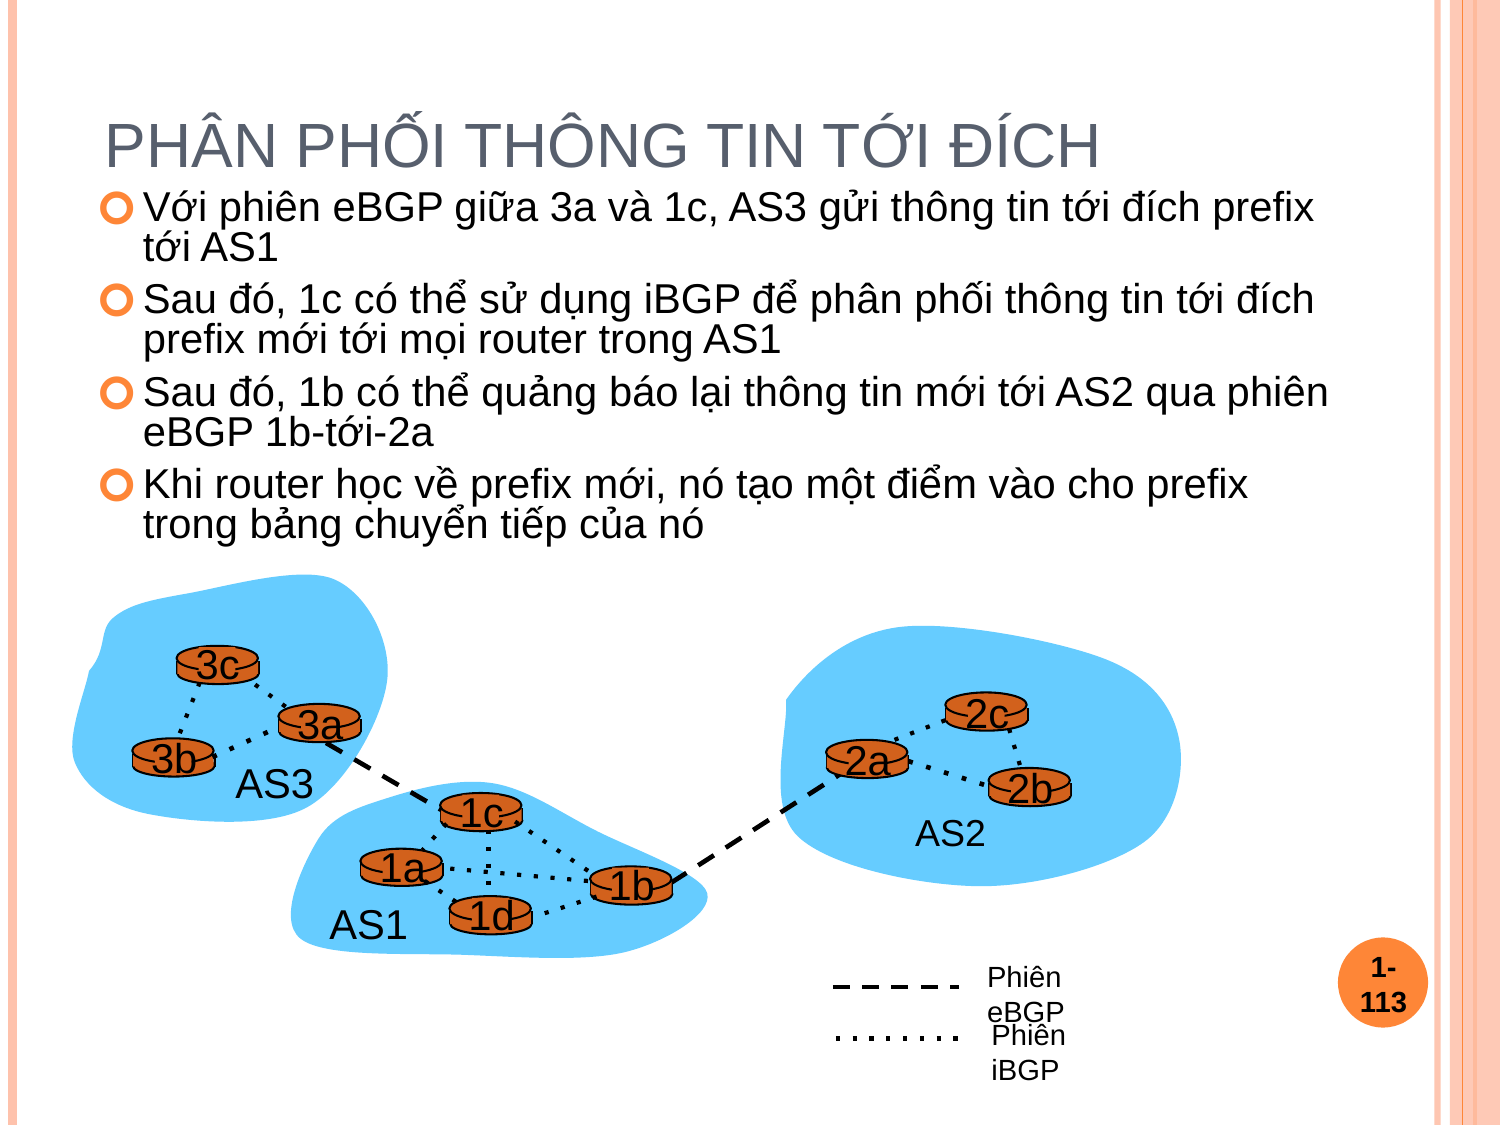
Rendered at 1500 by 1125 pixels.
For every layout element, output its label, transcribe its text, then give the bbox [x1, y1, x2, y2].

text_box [64, 564, 1186, 1059]
title Phân phối thông tin tới đích [89, 0, 1365, 188]
slide_number 1-‹#› [1333, 940, 1434, 1026]
list Với phiên eBGP giữa 3a và 1c, AS3 gửi thông tin tới đích prefix tới AS1 Sau đó, 1c có thể sử dụng iBGP để phân phối thông tin tới đích prefix mới tới mọi router trong AS1 Sau đó, 1b có thể quảng báo lại thông tin mới tới AS2 qua phiên eBGP 1b-tới-2a Khi router học về prefix mới, nó tạo một điểm vào cho prefix trong bảng chuyển tiếp của nó [83, 181, 1359, 571]
